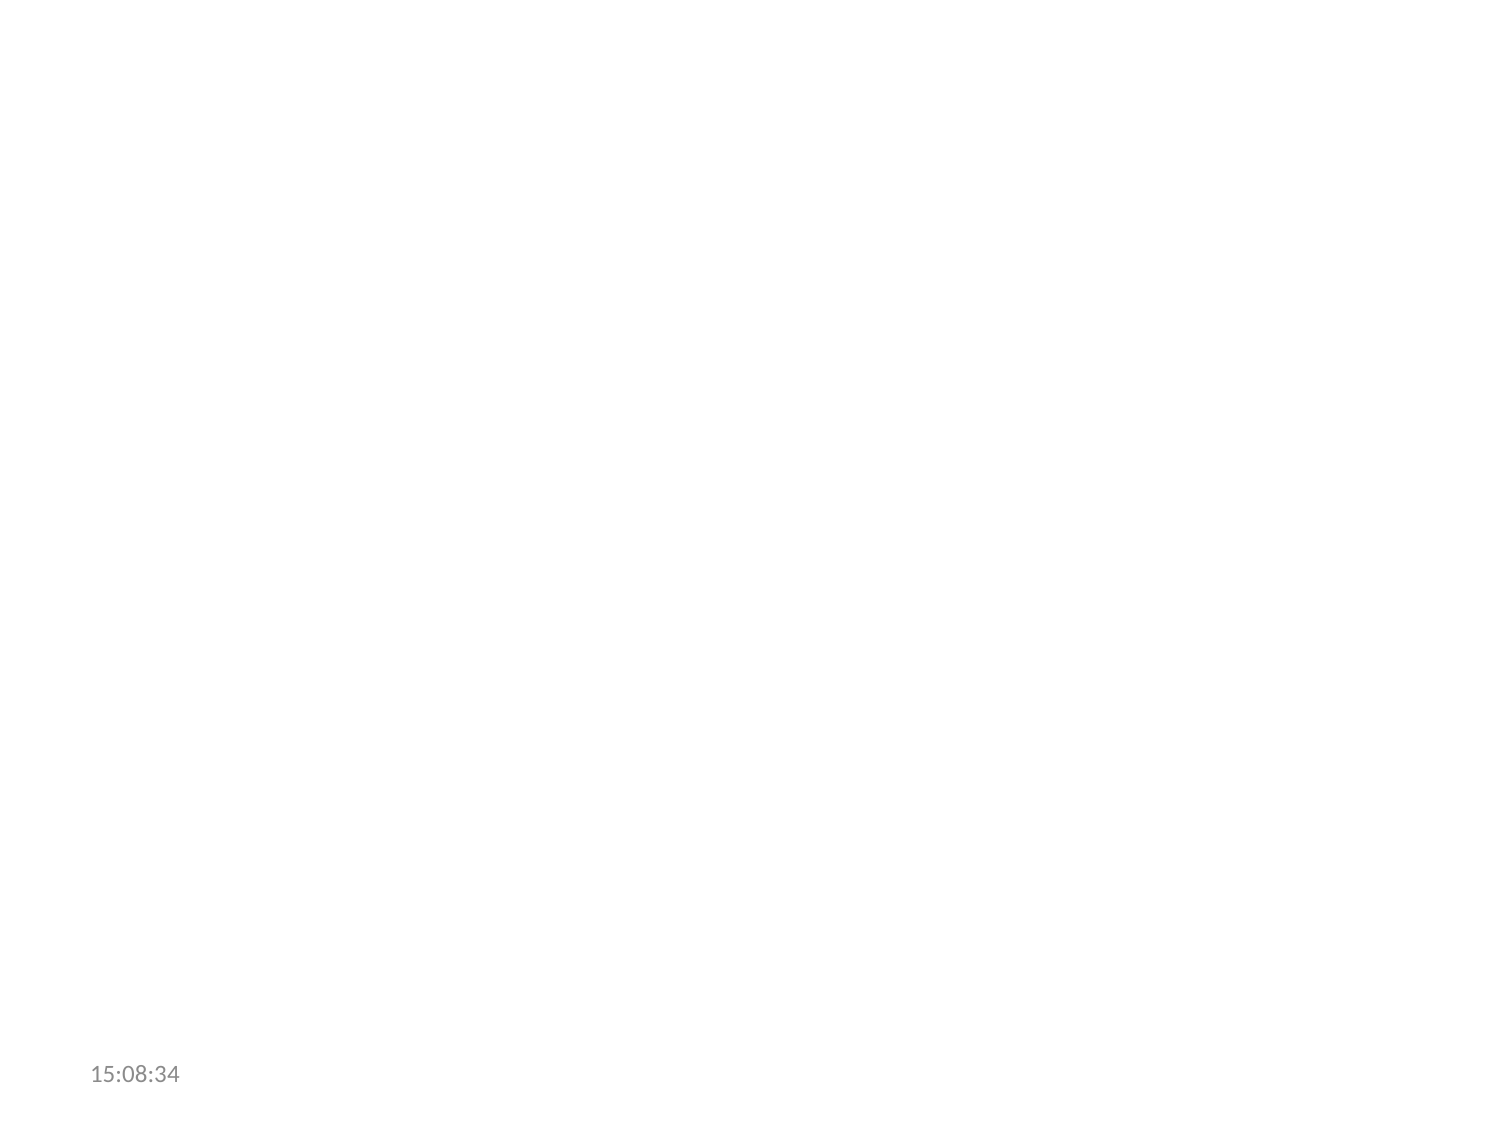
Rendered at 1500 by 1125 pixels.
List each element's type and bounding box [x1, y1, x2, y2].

slide_number [75, 1042, 425, 1103]
